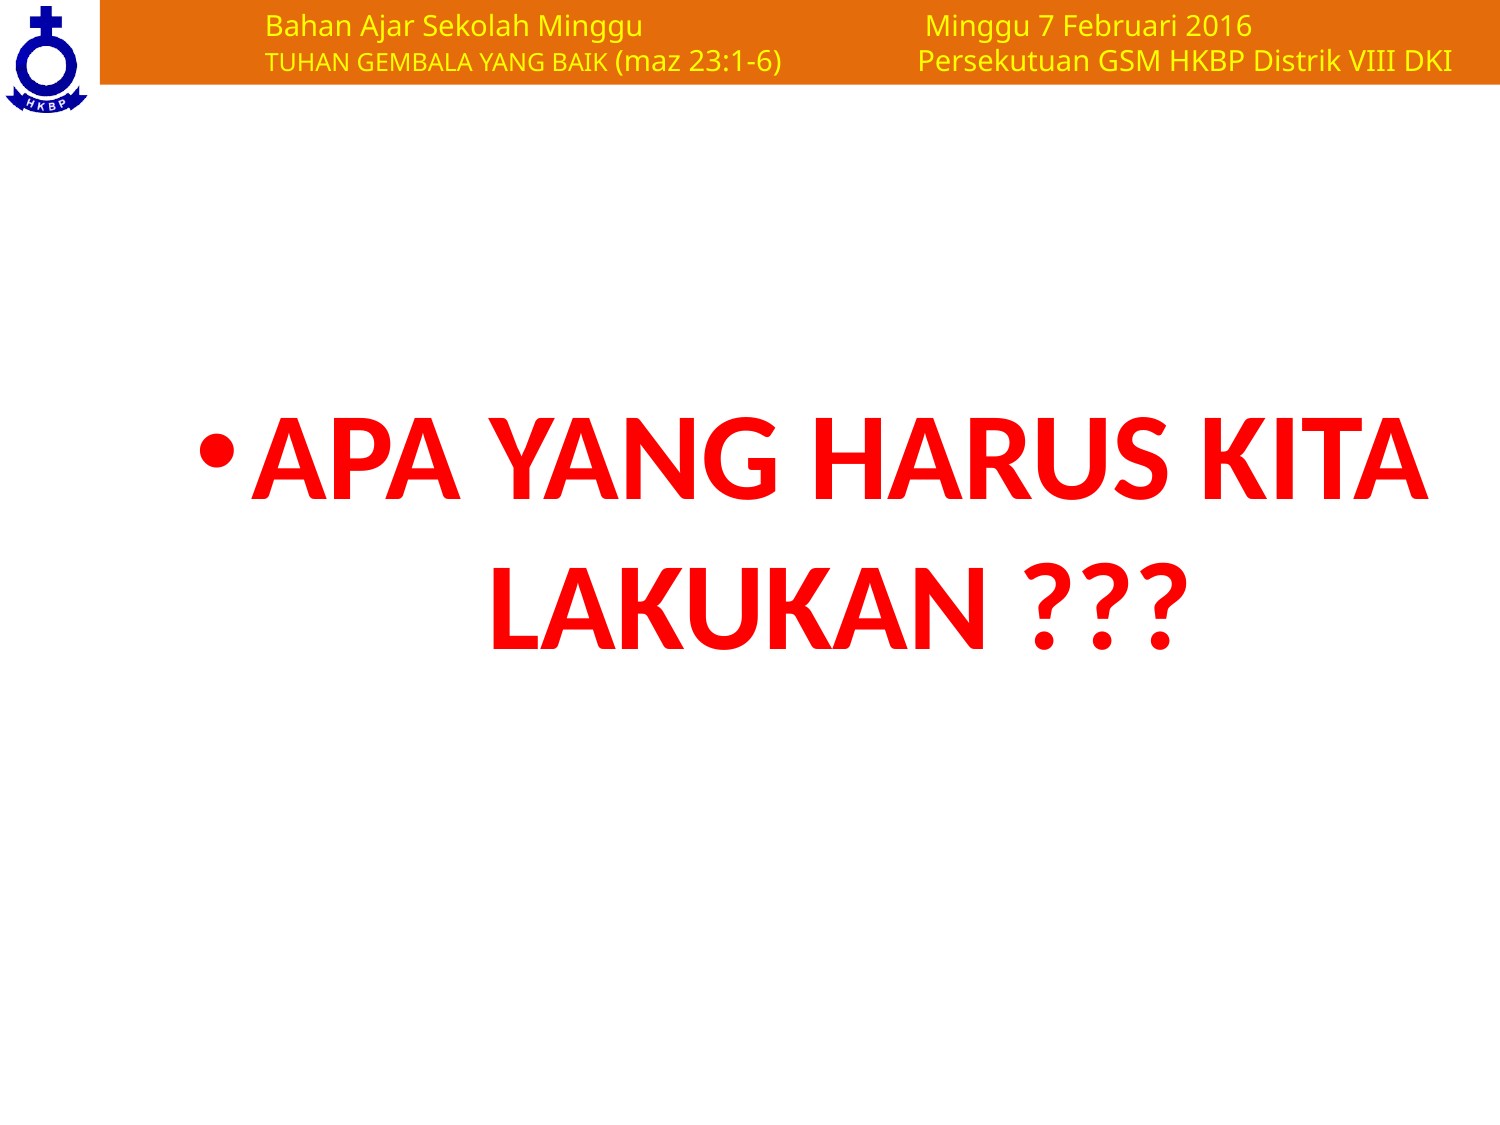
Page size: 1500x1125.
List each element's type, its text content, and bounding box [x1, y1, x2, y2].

picture [5, 6, 88, 113]
list APA YANG HARUS KITA LAKUKAN ??? [149, 366, 1475, 795]
